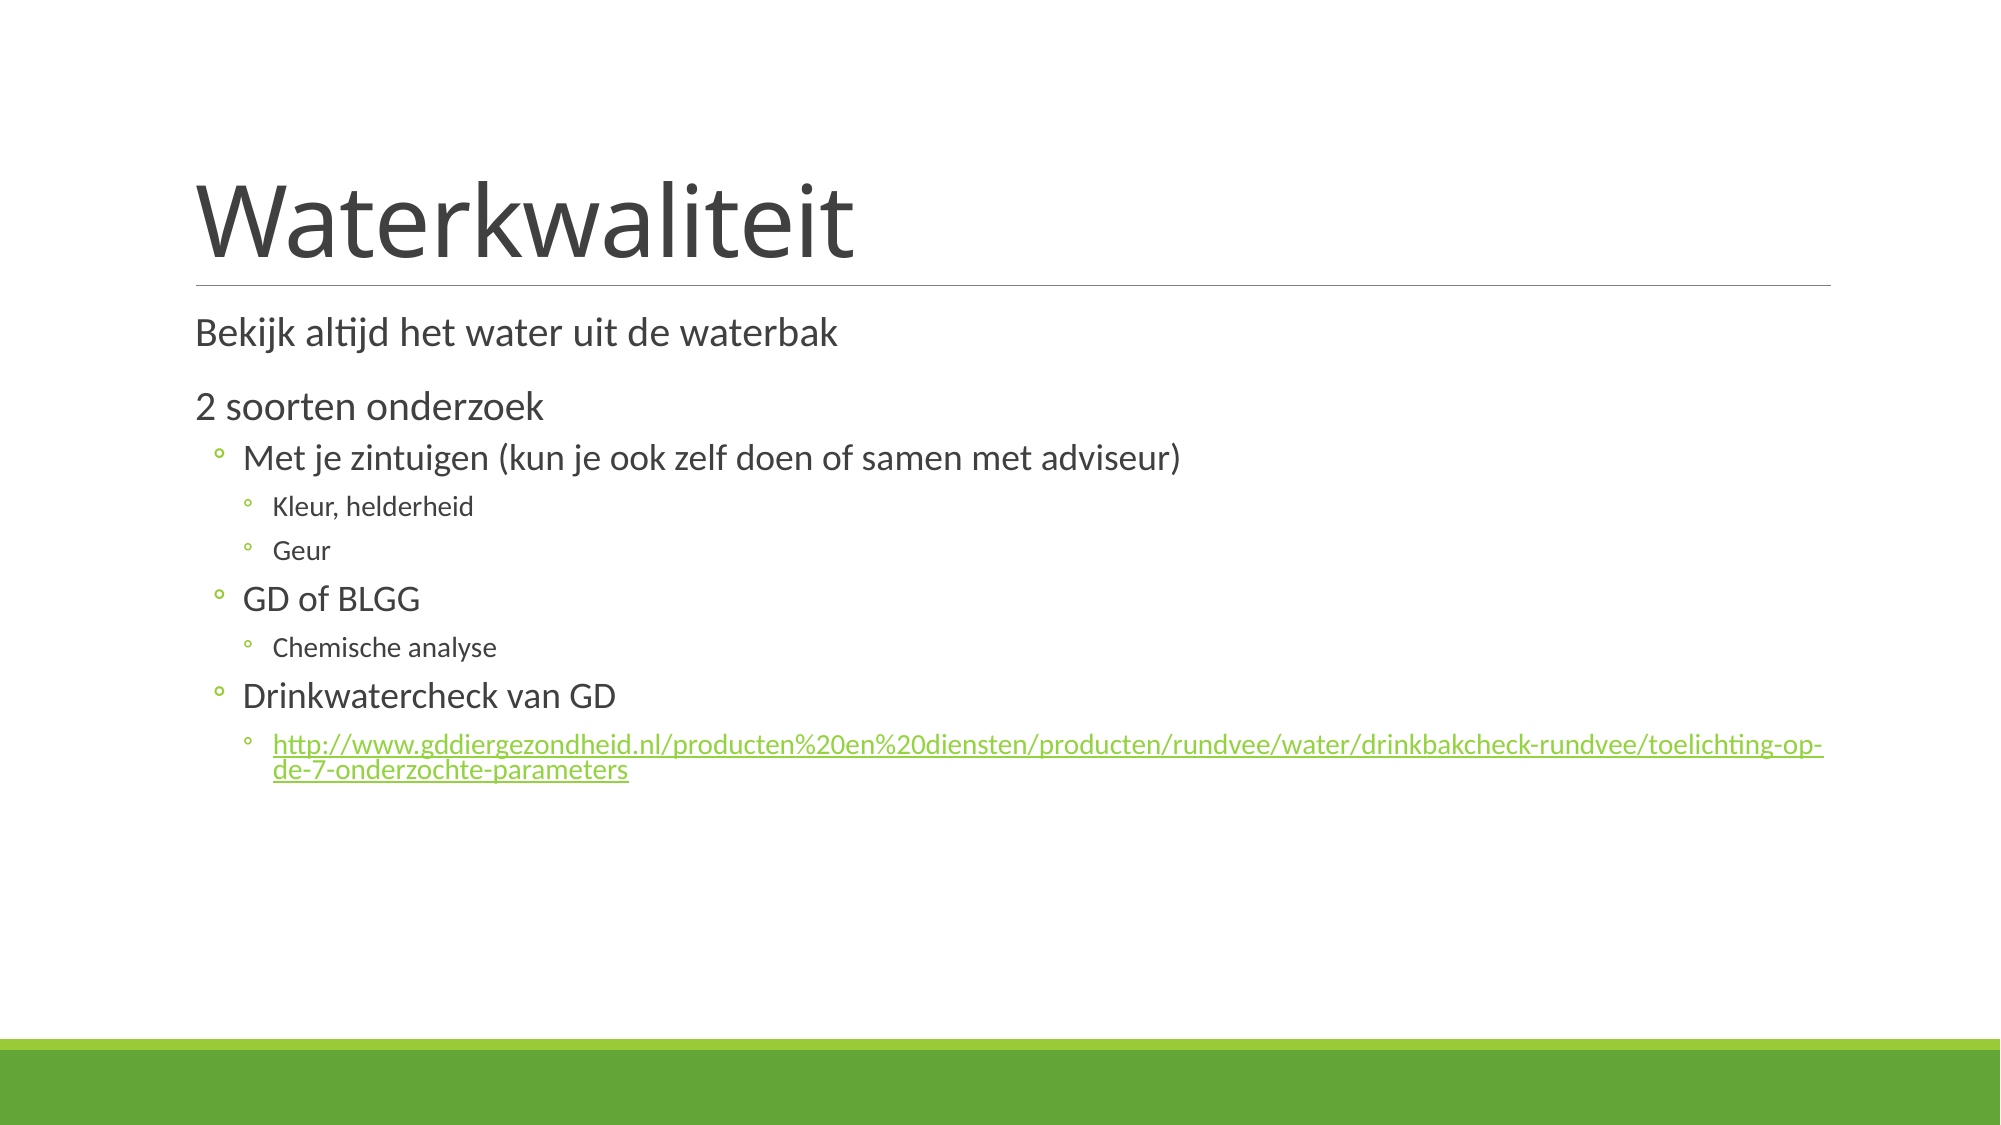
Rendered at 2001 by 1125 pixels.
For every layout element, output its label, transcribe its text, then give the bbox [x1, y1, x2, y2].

list Bekijk altijd het water uit de waterbak 2 soorten onderzoek Met je zintuigen (kun je ook zelf doen of samen met adviseur) Kleur, helderheid Geur GD of BLGG Chemische analyse Drinkwatercheck van GD http://www.gddiergezondheid.nl/producten%20en%20diensten/producten/rundvee/water/drinkbakcheck-rundvee/toelichting-op-de-7-onderzochte-parameters [180, 302, 1830, 963]
title Waterkwaliteit [180, 47, 1830, 285]
